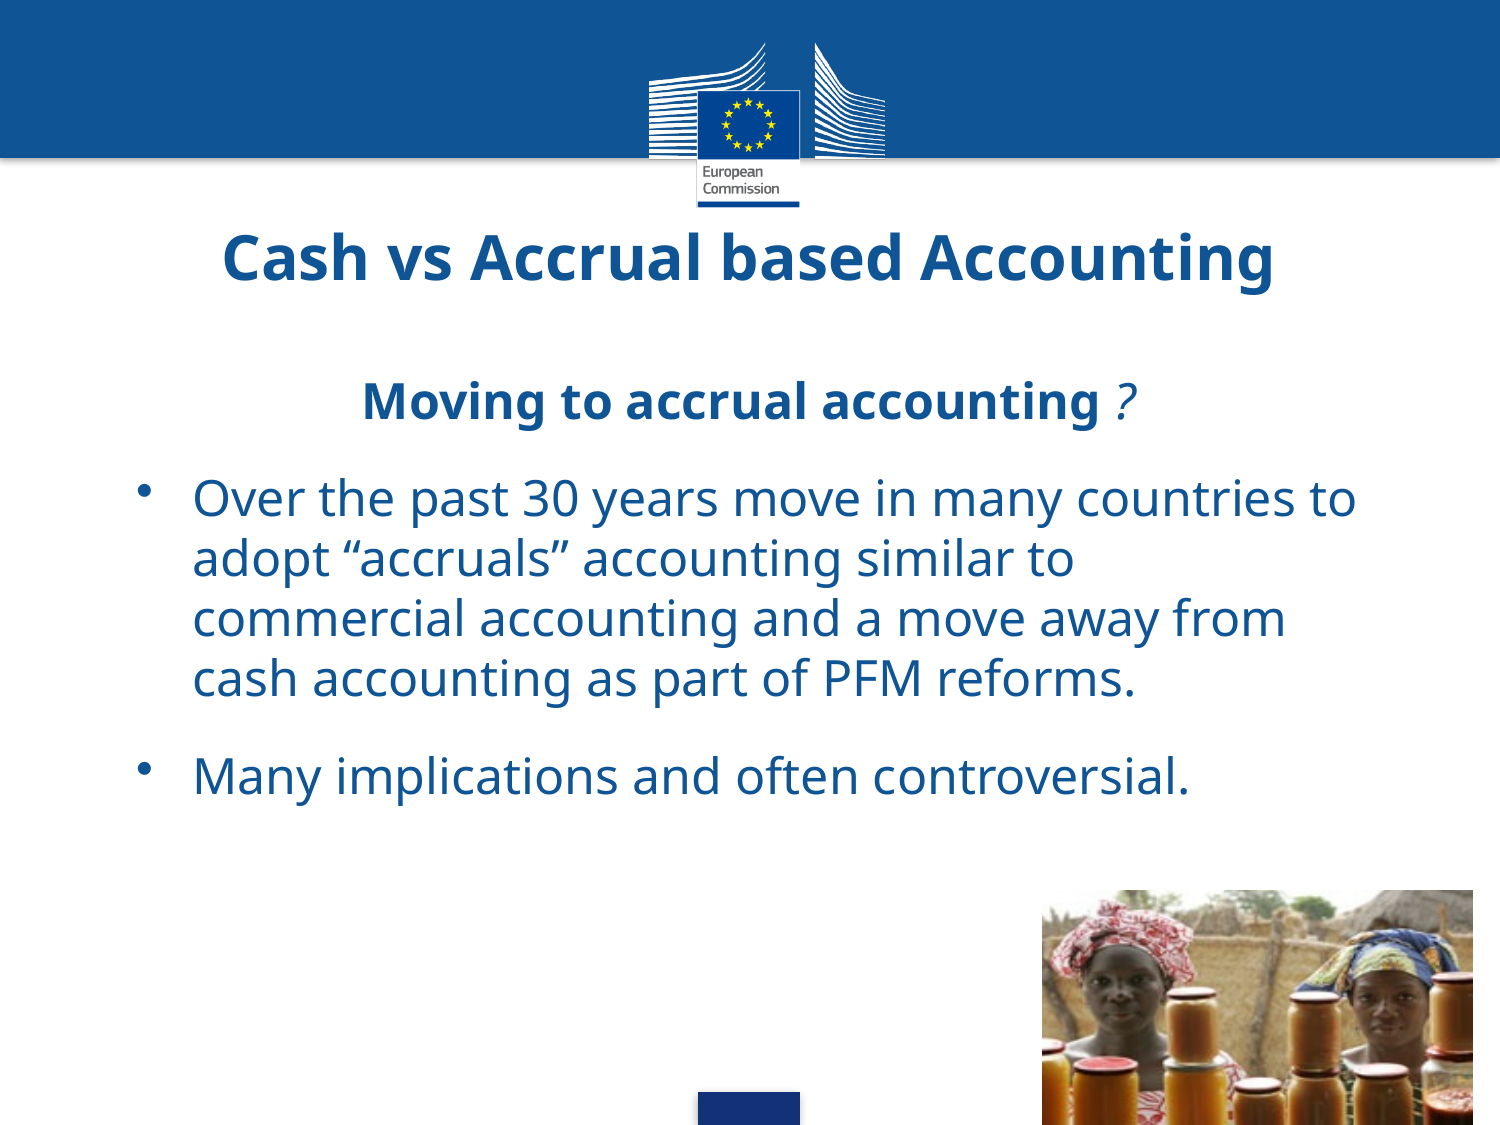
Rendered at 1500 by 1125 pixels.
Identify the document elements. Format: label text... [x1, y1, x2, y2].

list Moving to accrual accounting ? Over the past 30 years move in many countries to adopt “accruals” accounting similar to commercial accounting and a move away from cash accounting as part of PFM reforms. Many implications and often controversial. [121, 361, 1377, 941]
picture [1042, 890, 1474, 1125]
title Cash vs Accrual based Accounting [0, 207, 1500, 303]
picture [649, 42, 885, 207]
